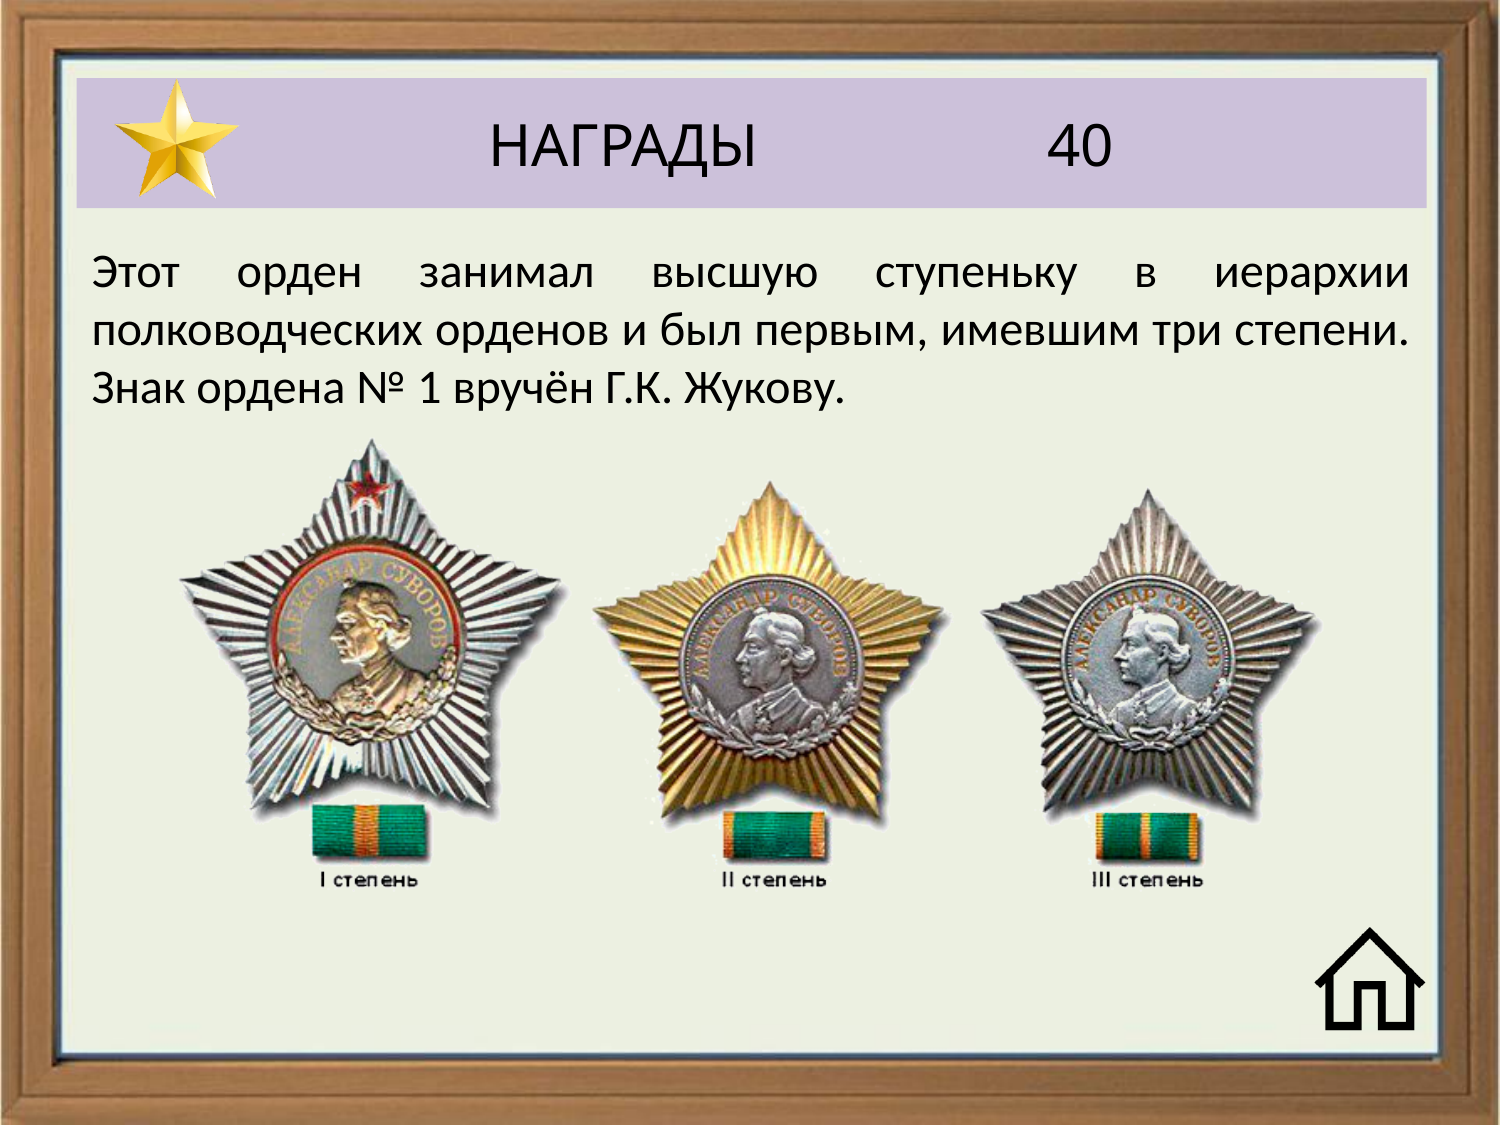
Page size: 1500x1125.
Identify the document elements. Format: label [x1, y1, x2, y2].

list [0, 0, 1500, 1125]
picture [135, 408, 1434, 1046]
picture [111, 77, 241, 200]
